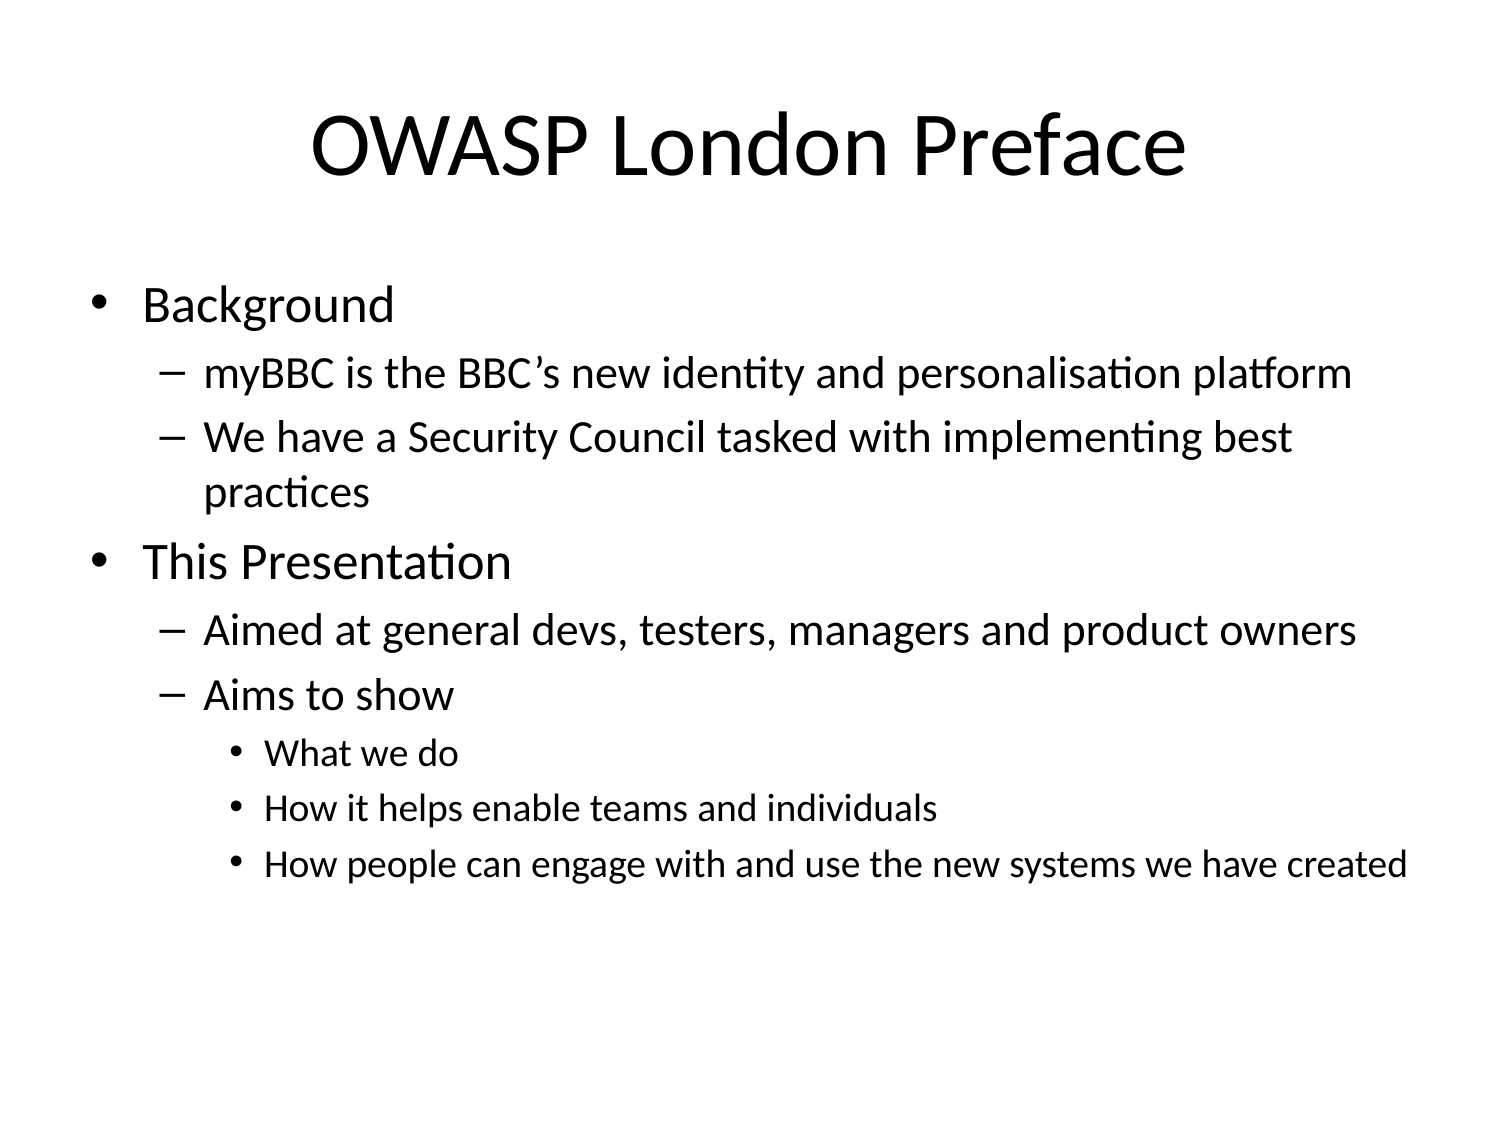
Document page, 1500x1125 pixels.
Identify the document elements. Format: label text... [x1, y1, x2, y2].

title OWASP London Preface [75, 45, 1425, 233]
list Background myBBC is the BBC’s new identity and personalisation platform We have a Security Council tasked with implementing best practices This Presentation Aimed at general devs, testers, managers and product owners Aims to show What we do How it helps enable teams and individuals How people can engage with and use the new systems we have created [75, 262, 1425, 1005]
